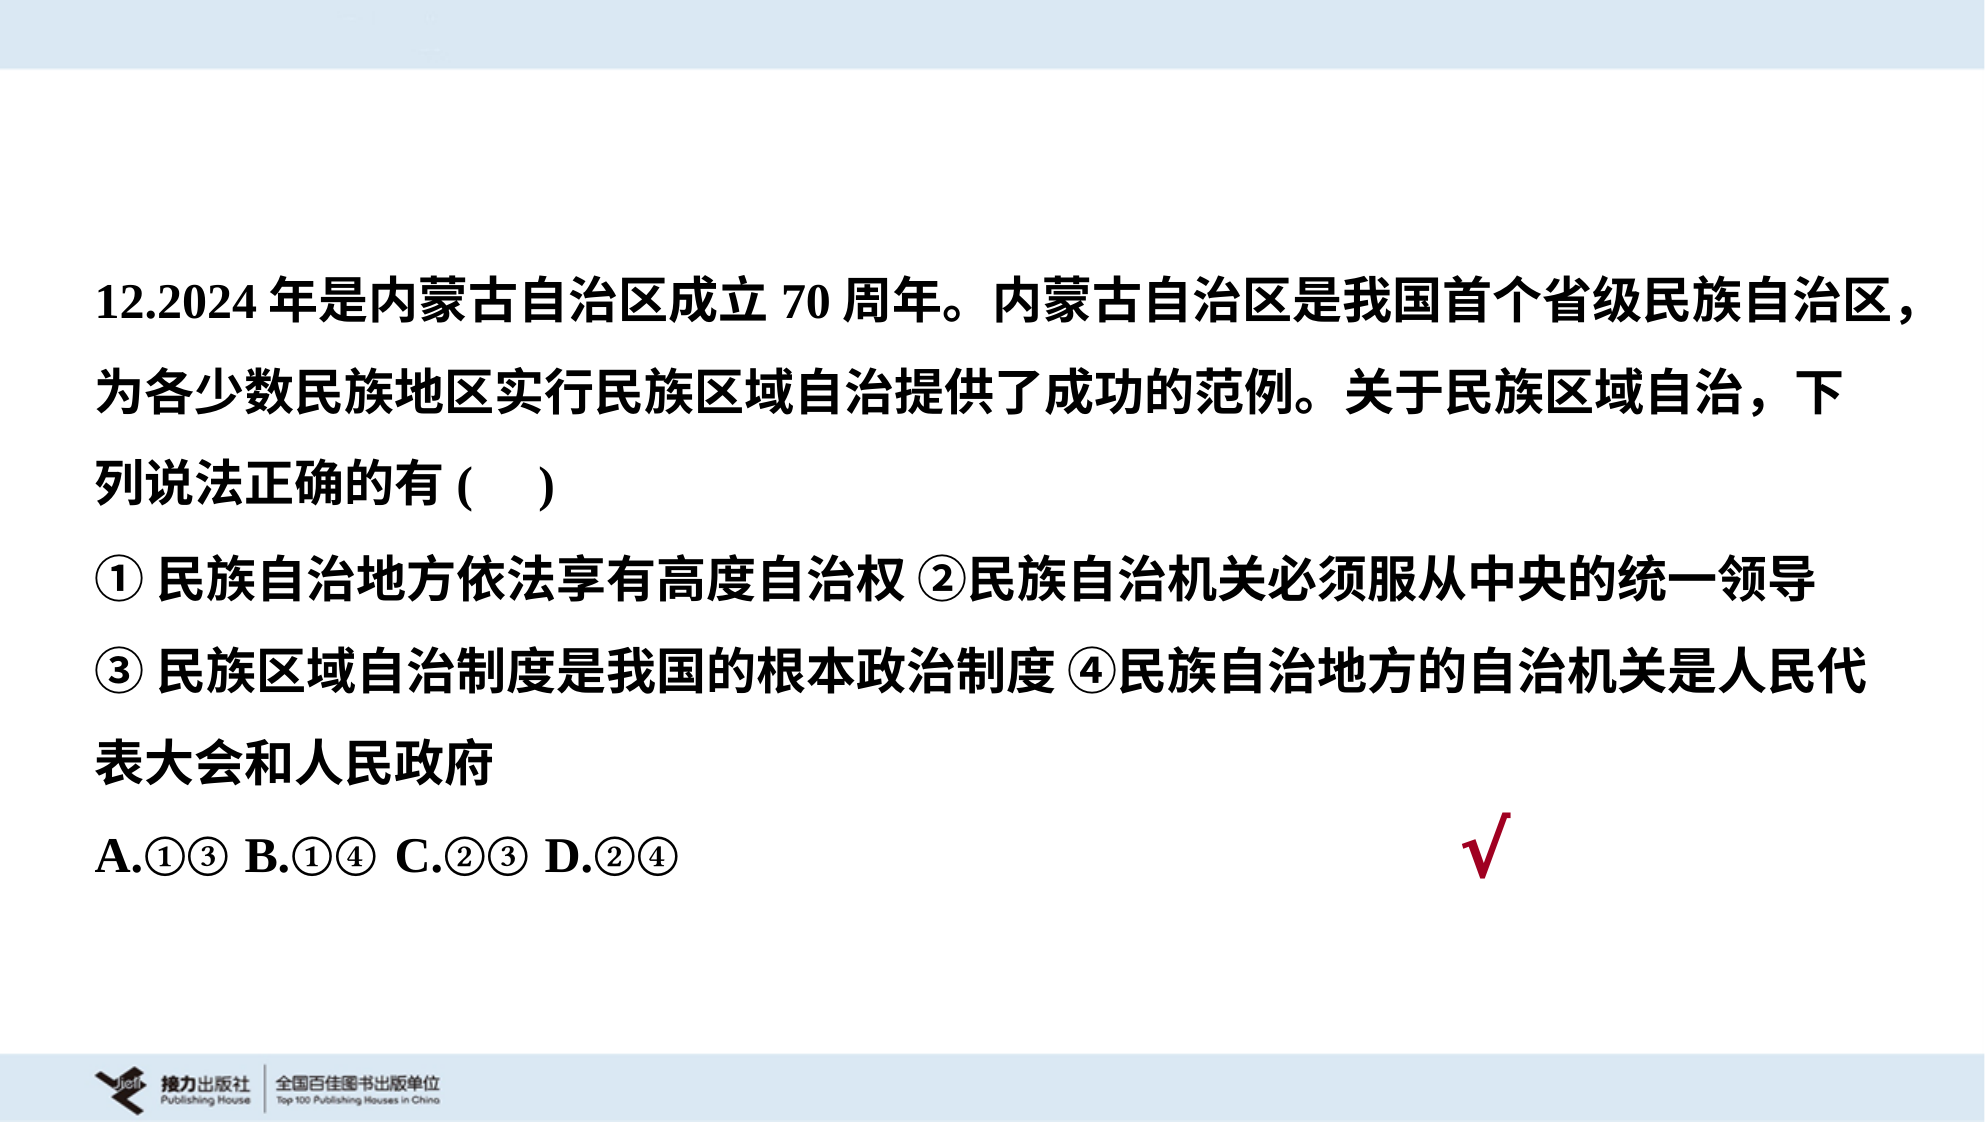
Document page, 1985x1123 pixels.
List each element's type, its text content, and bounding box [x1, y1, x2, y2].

picture [0, 0, 1985, 1122]
text_box 12.2024年是内蒙古自治区成立70周年。内蒙古自治区是我国首个省级民族自治区， 为各少数民族地区实行民族区域自治提供了成功的范例。关于民族区域自治，下 列说法正确的有( ) [94, 236, 1892, 512]
text_box √ [1459, 800, 1511, 894]
text_box A.①③ B.①④ C.②③ D.②④ [94, 795, 1892, 883]
text_box ①民族自治地方依法享有高度自治权 ②民族自治机关必须服从中央的统一领导 ③民族区域自治制度是我国的根本政治制度 ④民族自治地方的自治机关是人民代 表大会和人民政府 [94, 515, 1892, 791]
